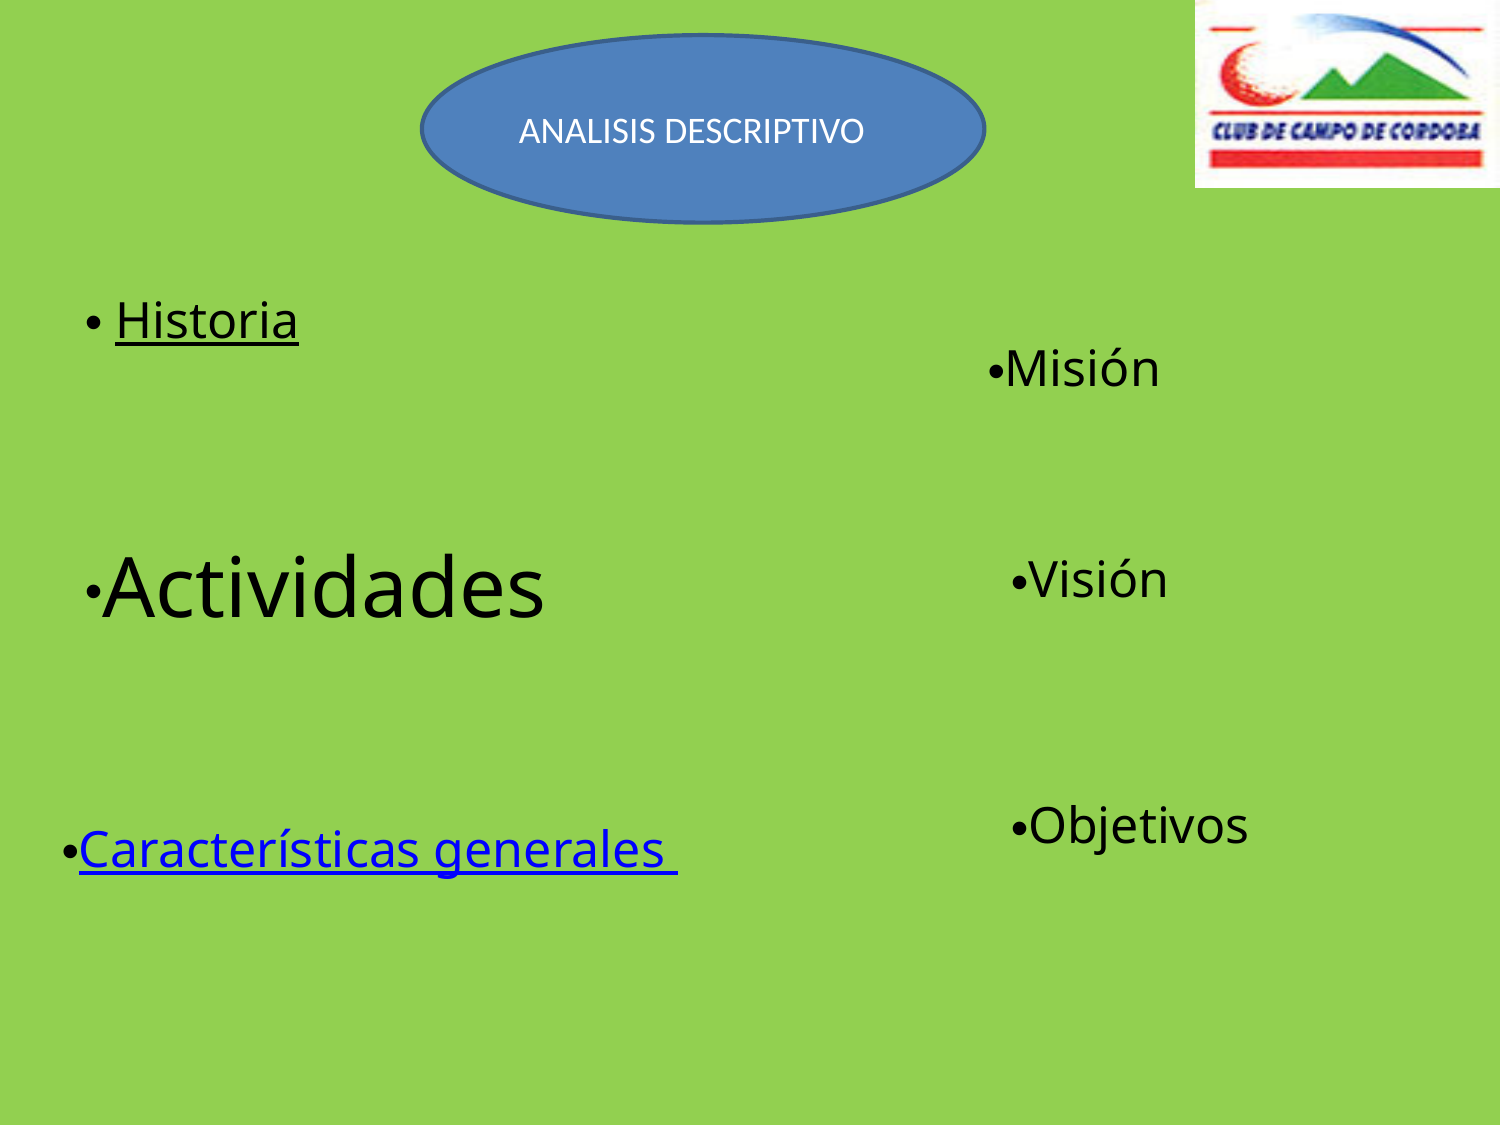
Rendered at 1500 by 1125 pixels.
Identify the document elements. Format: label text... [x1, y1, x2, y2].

text_box ANALISIS DESCRIPTIVO [419, 32, 987, 225]
text_box Características generales [46, 749, 914, 953]
picture [1195, 0, 1500, 188]
text_box Actividades [70, 527, 704, 656]
text_box Misión [972, 269, 1430, 473]
text_box Historia [70, 281, 457, 365]
text_box Visión [996, 480, 1360, 684]
text_box Objetivos [996, 726, 1418, 930]
